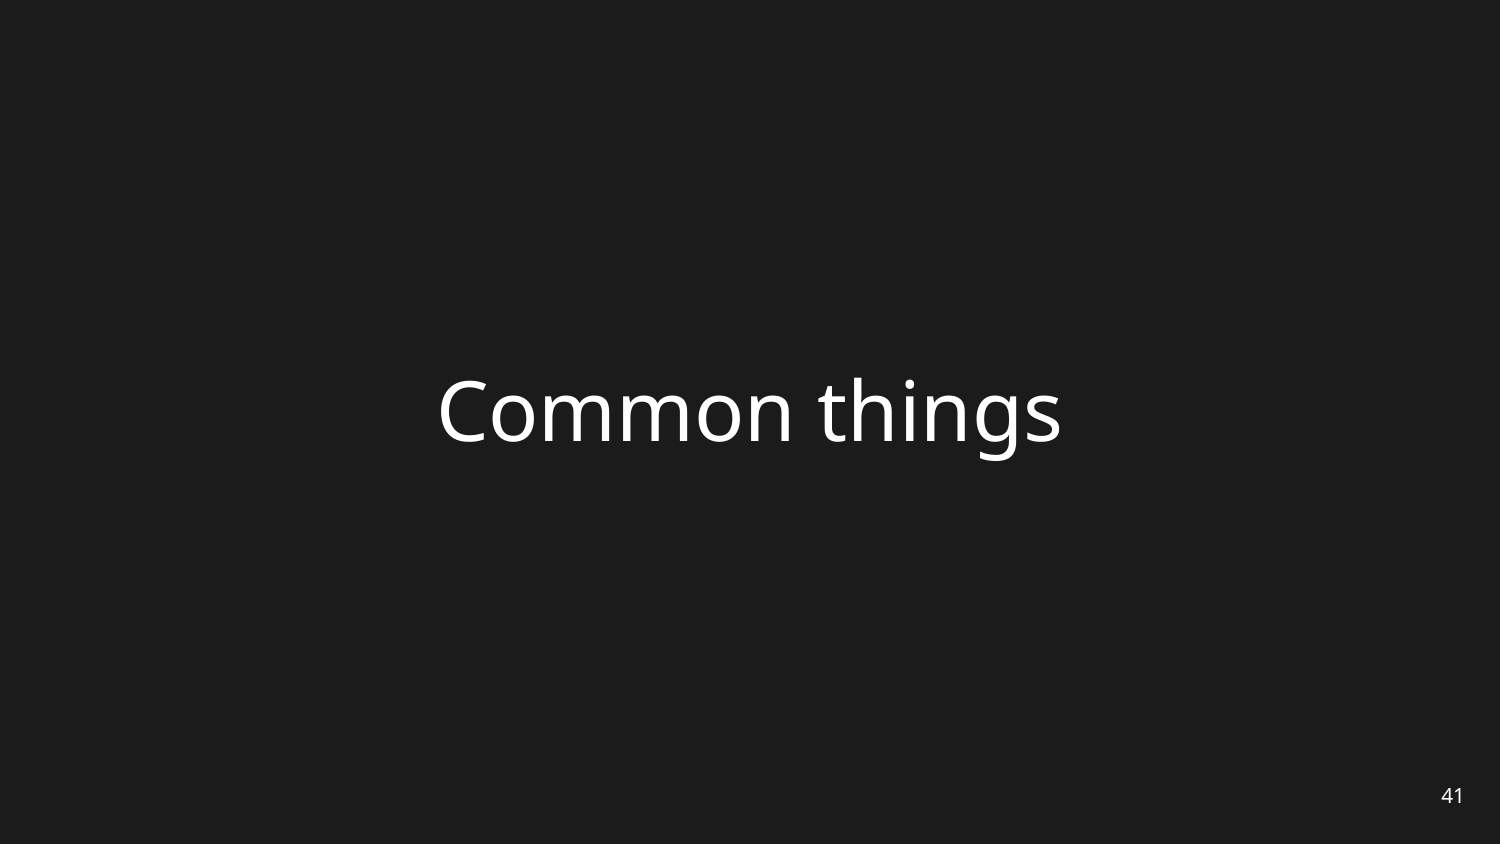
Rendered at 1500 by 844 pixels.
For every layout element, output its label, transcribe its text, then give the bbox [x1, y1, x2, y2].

slide_number 41 [1389, 764, 1480, 830]
title Common things [51, 72, 1449, 753]
